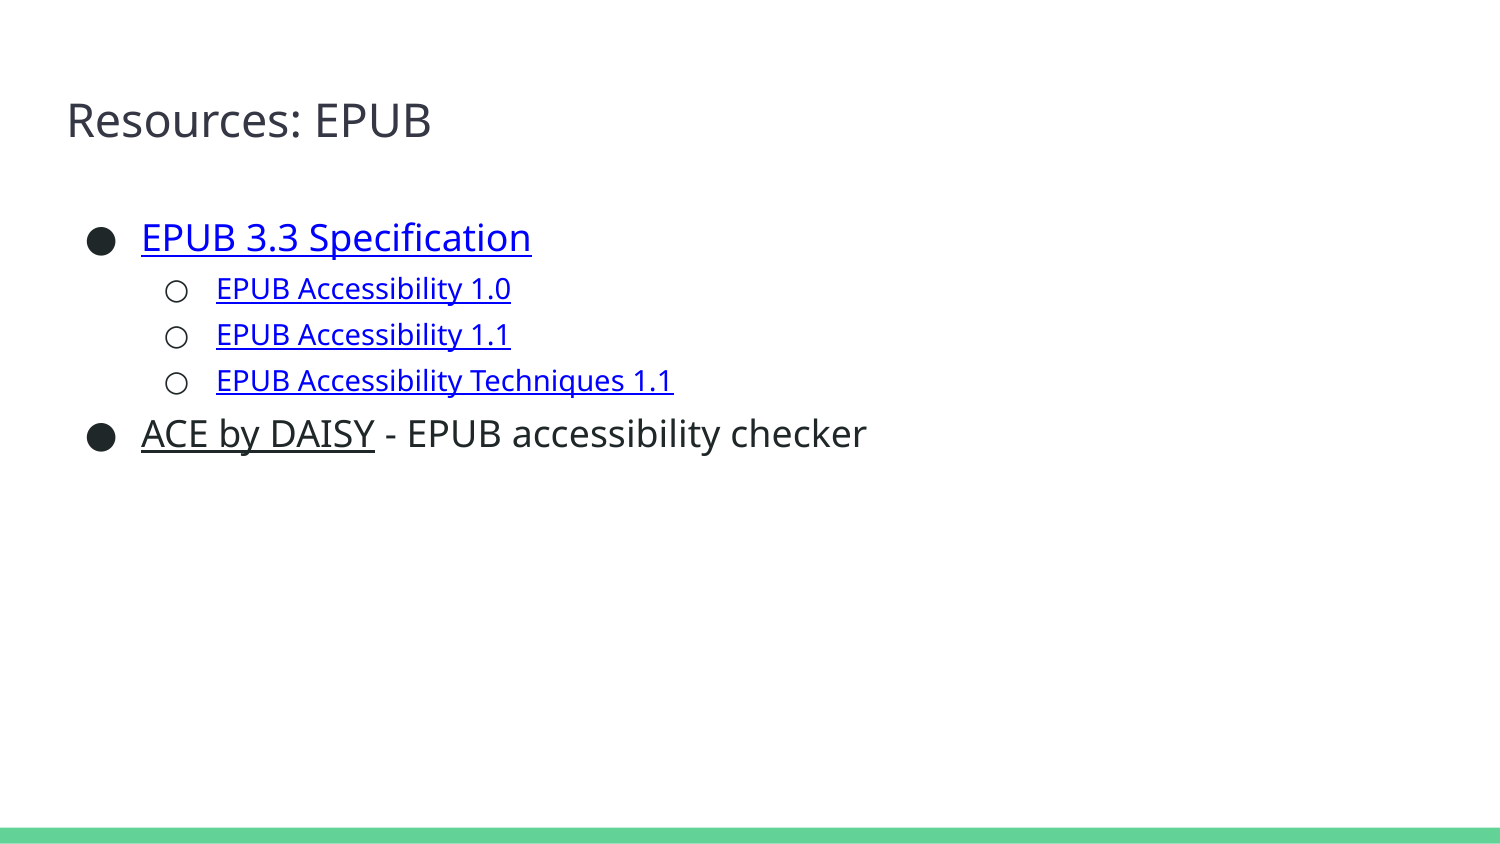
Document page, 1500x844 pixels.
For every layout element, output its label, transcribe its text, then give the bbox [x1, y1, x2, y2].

title Resources: EPUB [51, 72, 1449, 167]
list EPUB 3.3 Specification EPUB Accessibility 1.0 EPUB Accessibility 1.1 EPUB Accessibility Techniques 1.1 ACE by DAISY - EPUB accessibility checker [51, 189, 1449, 750]
